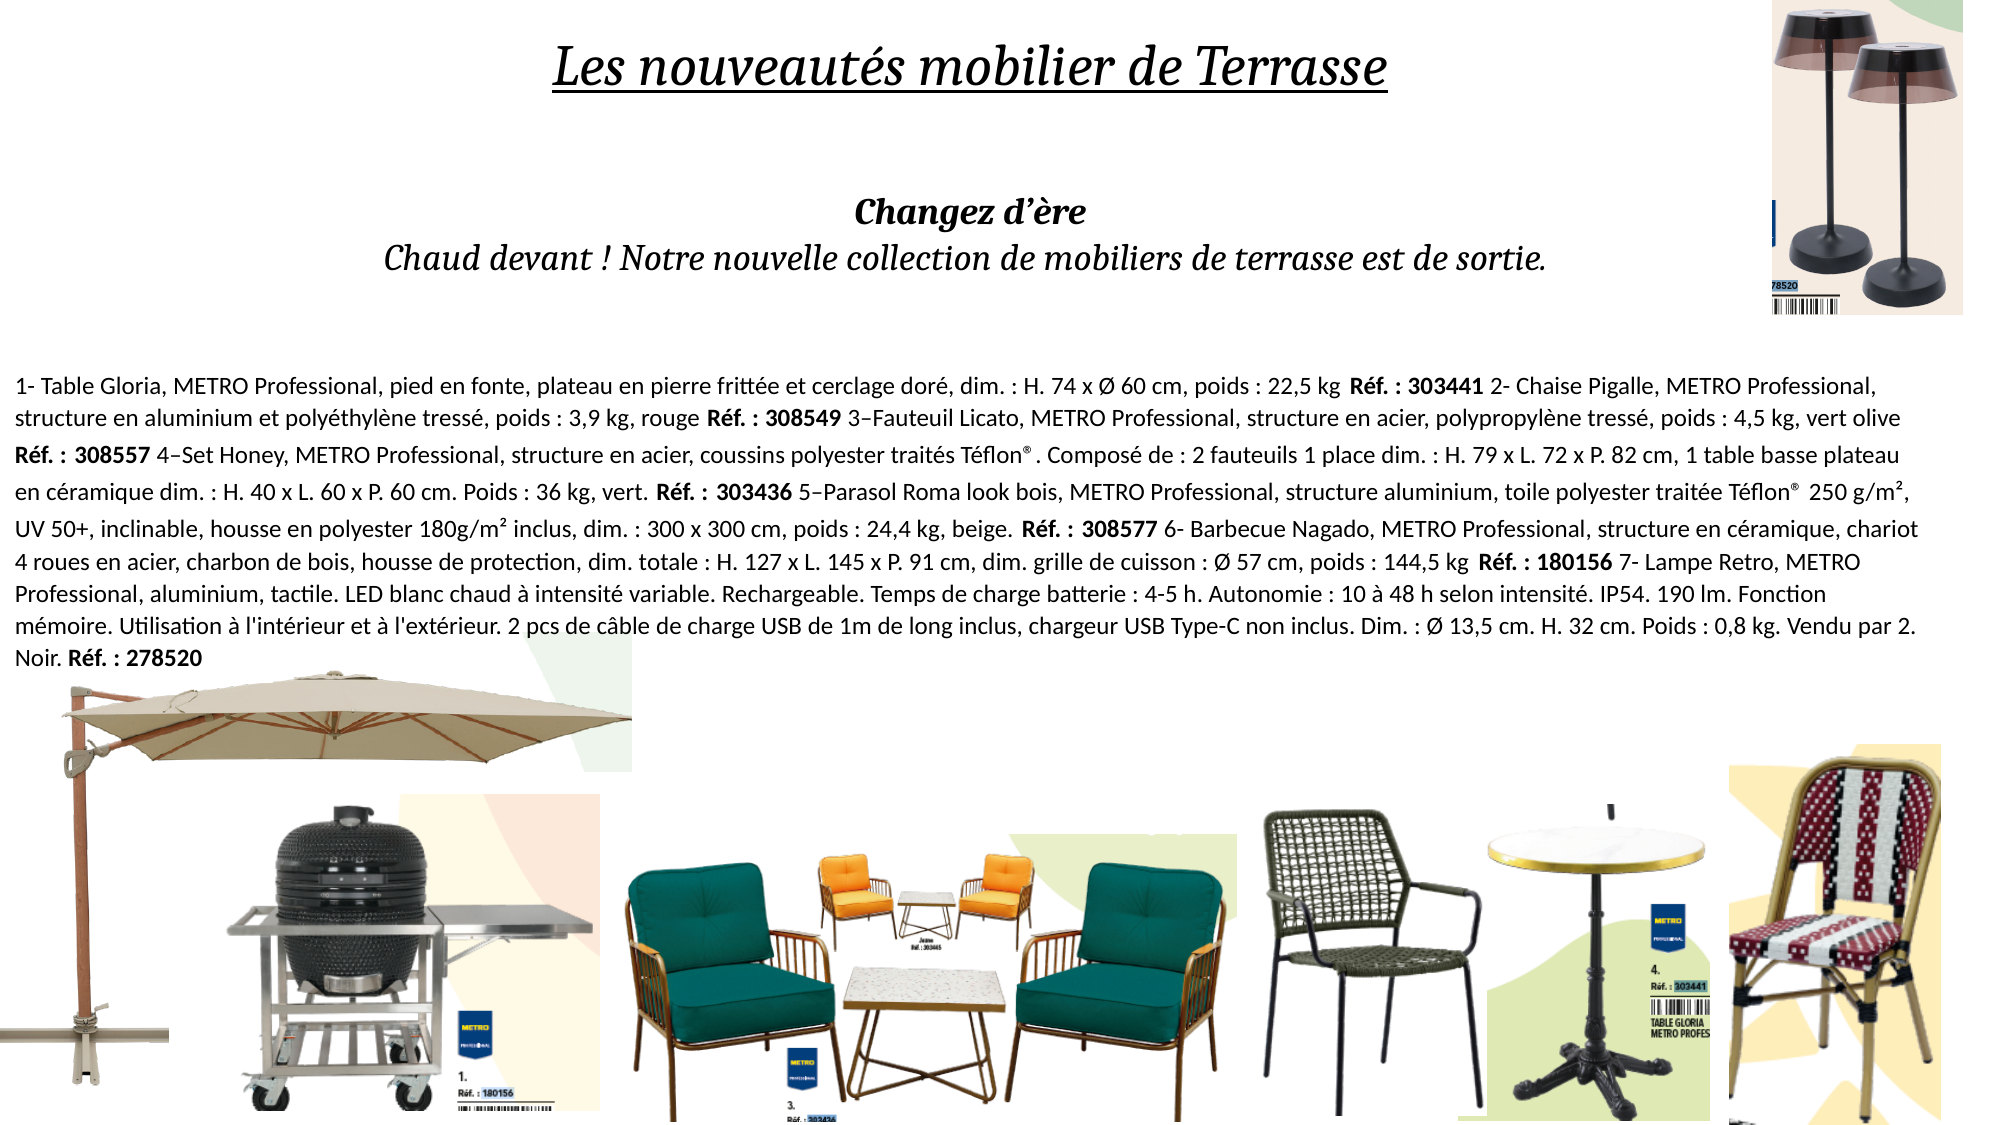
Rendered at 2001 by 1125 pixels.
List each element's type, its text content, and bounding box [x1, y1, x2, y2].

picture [1729, 744, 1941, 1125]
text_box Les nouveautés mobilier de Terrasse Changez d’ère Chaud devant ! Notre nouvelle collection de mobiliers de terrasse est de sortie. 1- Table Gloria, METRO Professional, pied en fonte, plateau en pierre frittée et cerclage doré, dim. : H. 74 x Ø 60 cm, poids : 22,5 kg Réf. : 303441 2- Chaise Pigalle, METRO Professional, structure en aluminium et polyéthylène tressé, poids : 3,9 kg, rouge Réf. : 308549 3–Fauteuil Licato, METRO Professional, structure en acier, polypropylène tressé, poids : 4,5 kg, vert olive Réf. : 308557 4–Set Honey, METRO Professional, structure en acier, coussins polyester traités Téflon®. Composé de : 2 fauteuils 1 place dim. : H. 79 x L. 72 x P. 82 cm, 1 table basse plateau en céramique dim. : H. 40 x L. 60 x P. 60 cm. Poids : 36 kg, vert. Réf. : 303436 5–Parasol Roma look bois, METRO Professional, structure aluminium, toile polyester traitée Téflon® 250 g/m², UV 50+, inclinable, housse en polyester 180g/m² inclus, dim. : 300 x 300 cm, poids : 24,4 kg, beige. Réf. : 308577 6- Barbecue Nagado, METRO Professional, structure en céramique, chariot 4 roues en acier, charbon de bois, housse de protection, dim. totale : H. 127 x L. 145 x P. 91 cm, dim. grille de cuisson : Ø 57 cm, poids : 144,5 kg Réf. : 180156 7- Lampe Retro, METRO Professional, aluminium, tactile. LED blanc chaud à intensité variable. Rechargeable. Temps de charge batterie : 4-5 h. Autonomie : 10 à 48 h selon intensité. IP54. 190 lm. Fonction mémoire. Utilisation à l'intérieur et à l'extérieur. 2 pcs de câble de charge USB de 1m de long inclus, chargeur USB Type-C non inclus. Dim. : Ø 13,5 cm. H. 32 cm. Poids : 0,8 kg. Vendu par 2. Noir. Réf. : 278520 [0, 0, 1941, 680]
picture [214, 794, 600, 1111]
picture [1772, 0, 1963, 315]
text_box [0, 632, 632, 1122]
picture [1241, 794, 1710, 1121]
picture [605, 834, 1237, 1122]
